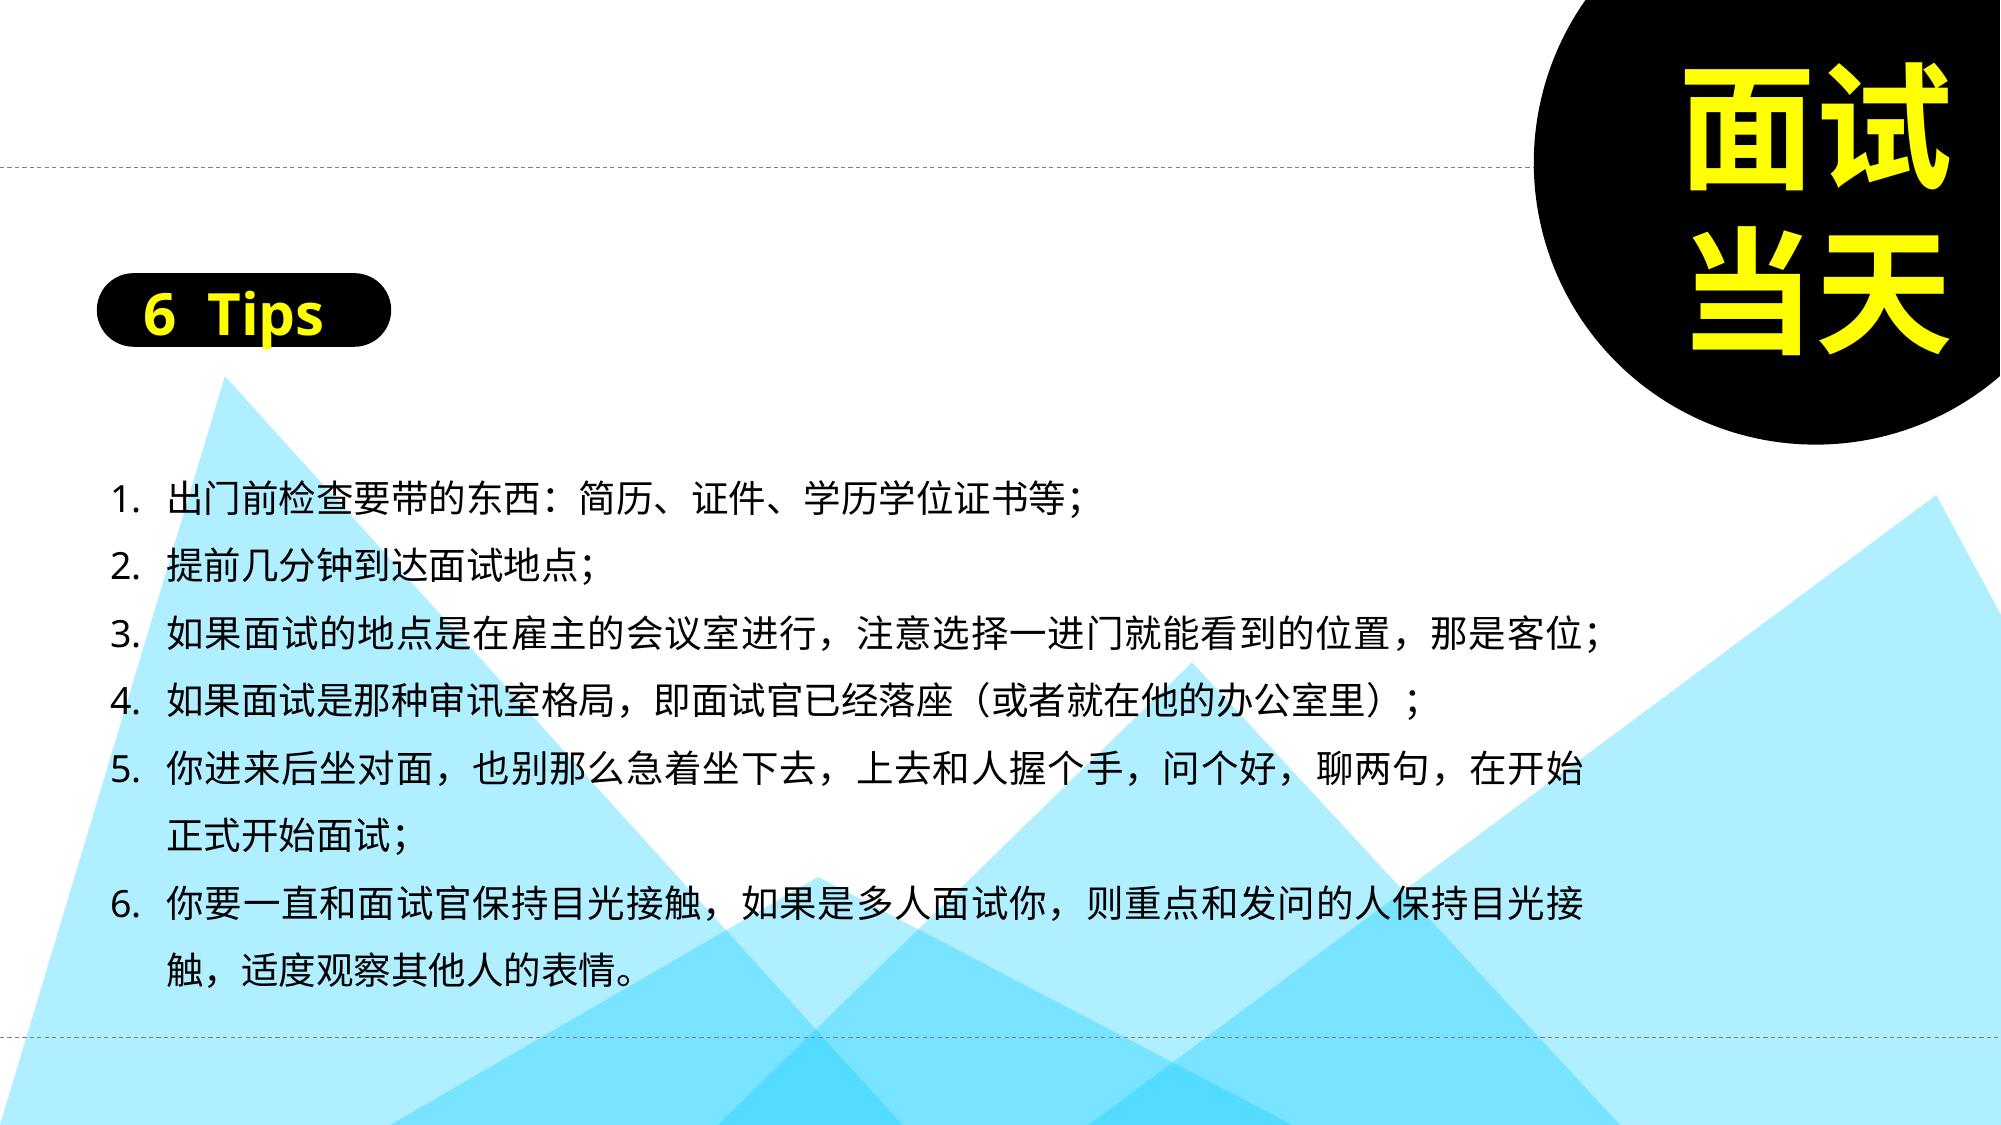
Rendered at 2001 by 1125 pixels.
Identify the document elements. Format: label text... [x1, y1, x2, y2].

text_box 面试 当天 [1663, 34, 1969, 379]
text_box [1532, 0, 2000, 446]
text_box [371, 276, 393, 344]
text_box [95, 272, 129, 348]
text_box 6 Tips [129, 256, 371, 355]
text_box 出门前检查要带的东西：简历、证件、学历学位证书等； 提前几分钟到达面试地点； 如果面试的地点是在雇主的会议室进行，注意选择一进门就能看到的位置，那是客位； 如果面试是那种审讯室格局，即面试官已经落座（或者就在他的办公室里）； 你进来后坐对面，也别那么急着坐下去，上去和人握个手，问个好，聊两句，在开始正式开始面试； 你要一直和面试官保持目光接触，如果是多人面试你，则重点和发问的人保持目光接触，适度观察其他人的表情。 [95, 444, 1599, 1000]
